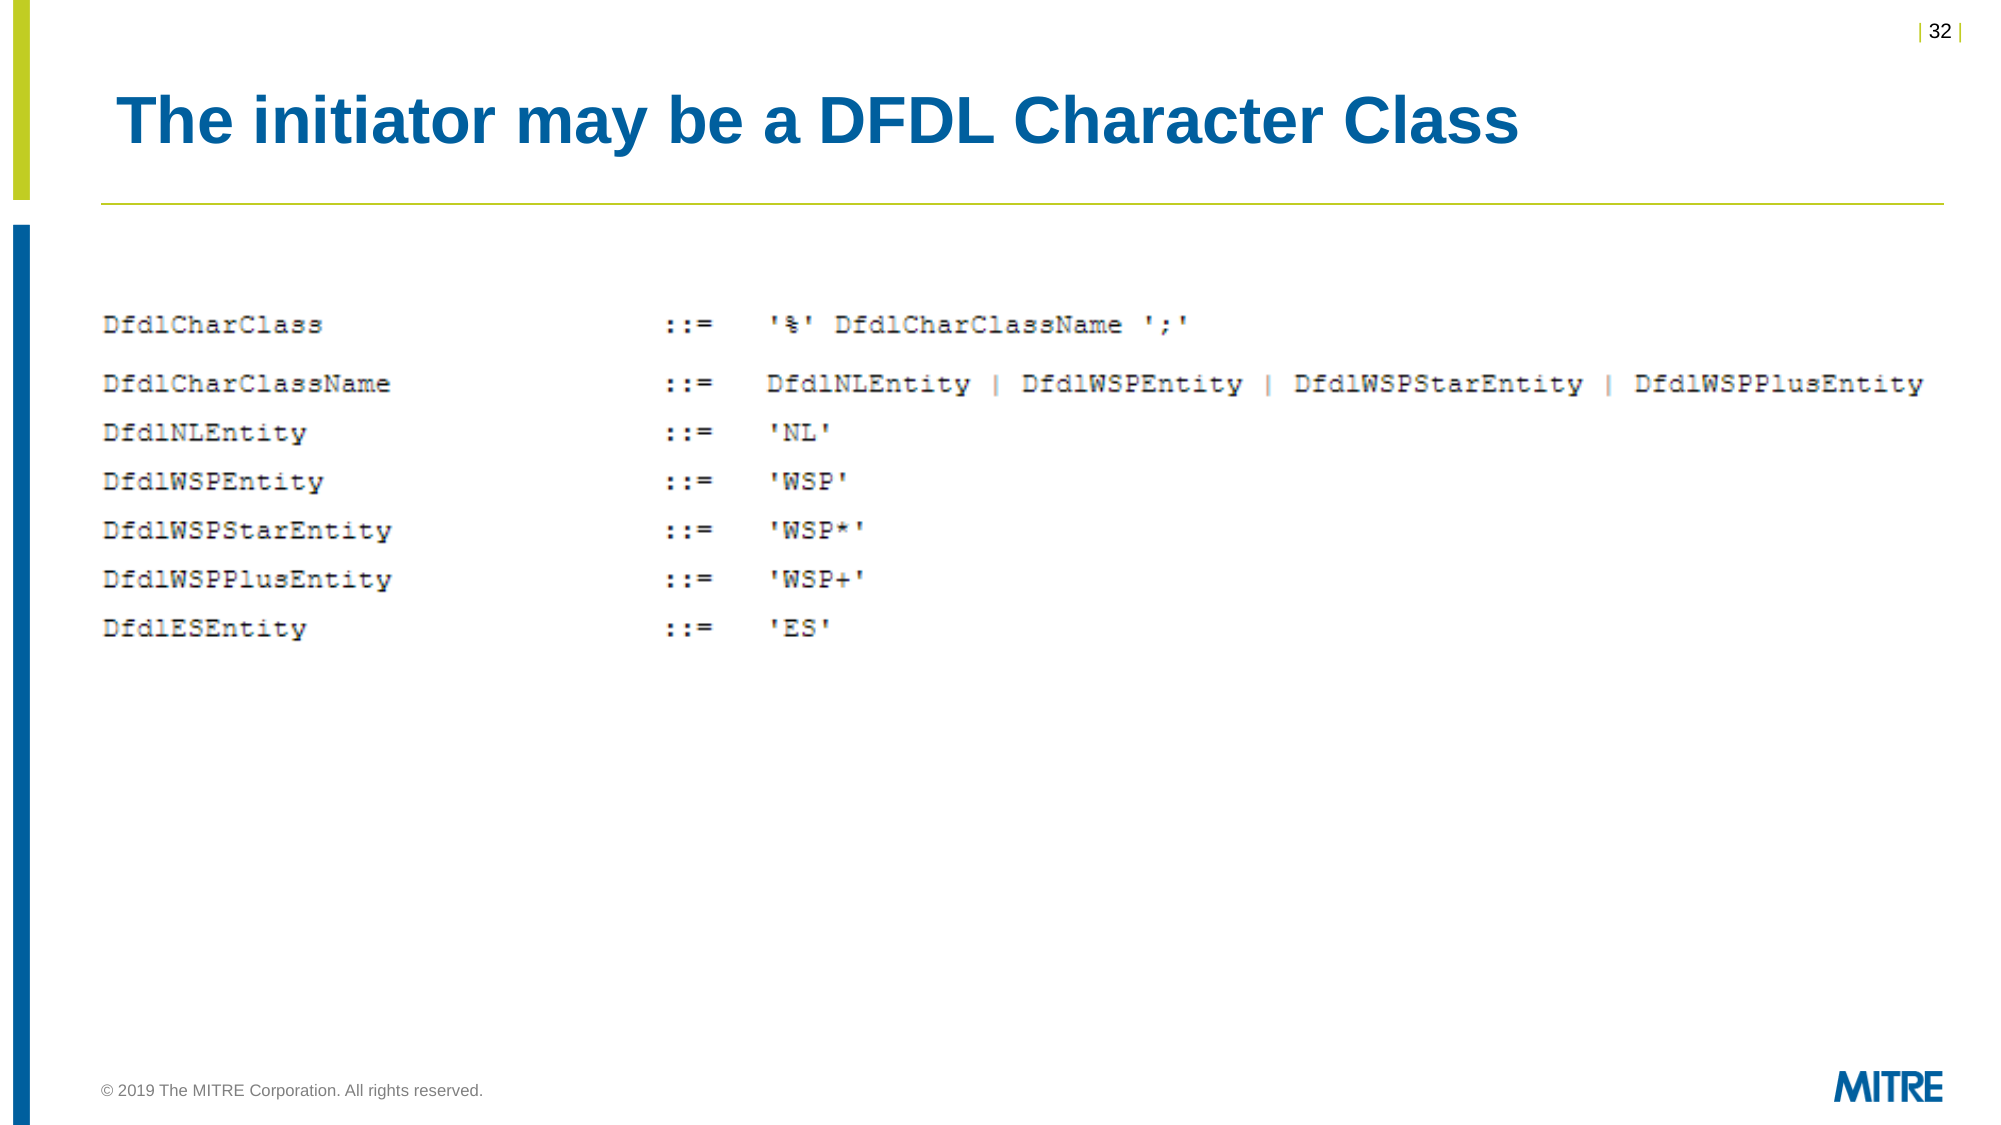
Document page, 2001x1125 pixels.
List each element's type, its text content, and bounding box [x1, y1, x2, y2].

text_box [101, 296, 1947, 649]
picture [1834, 1068, 1945, 1109]
footer © 2019 The MITRE Corporation. All rights reserved. [101, 1069, 1338, 1110]
title The initiator may be a DFDL Character Class [101, 60, 1945, 184]
